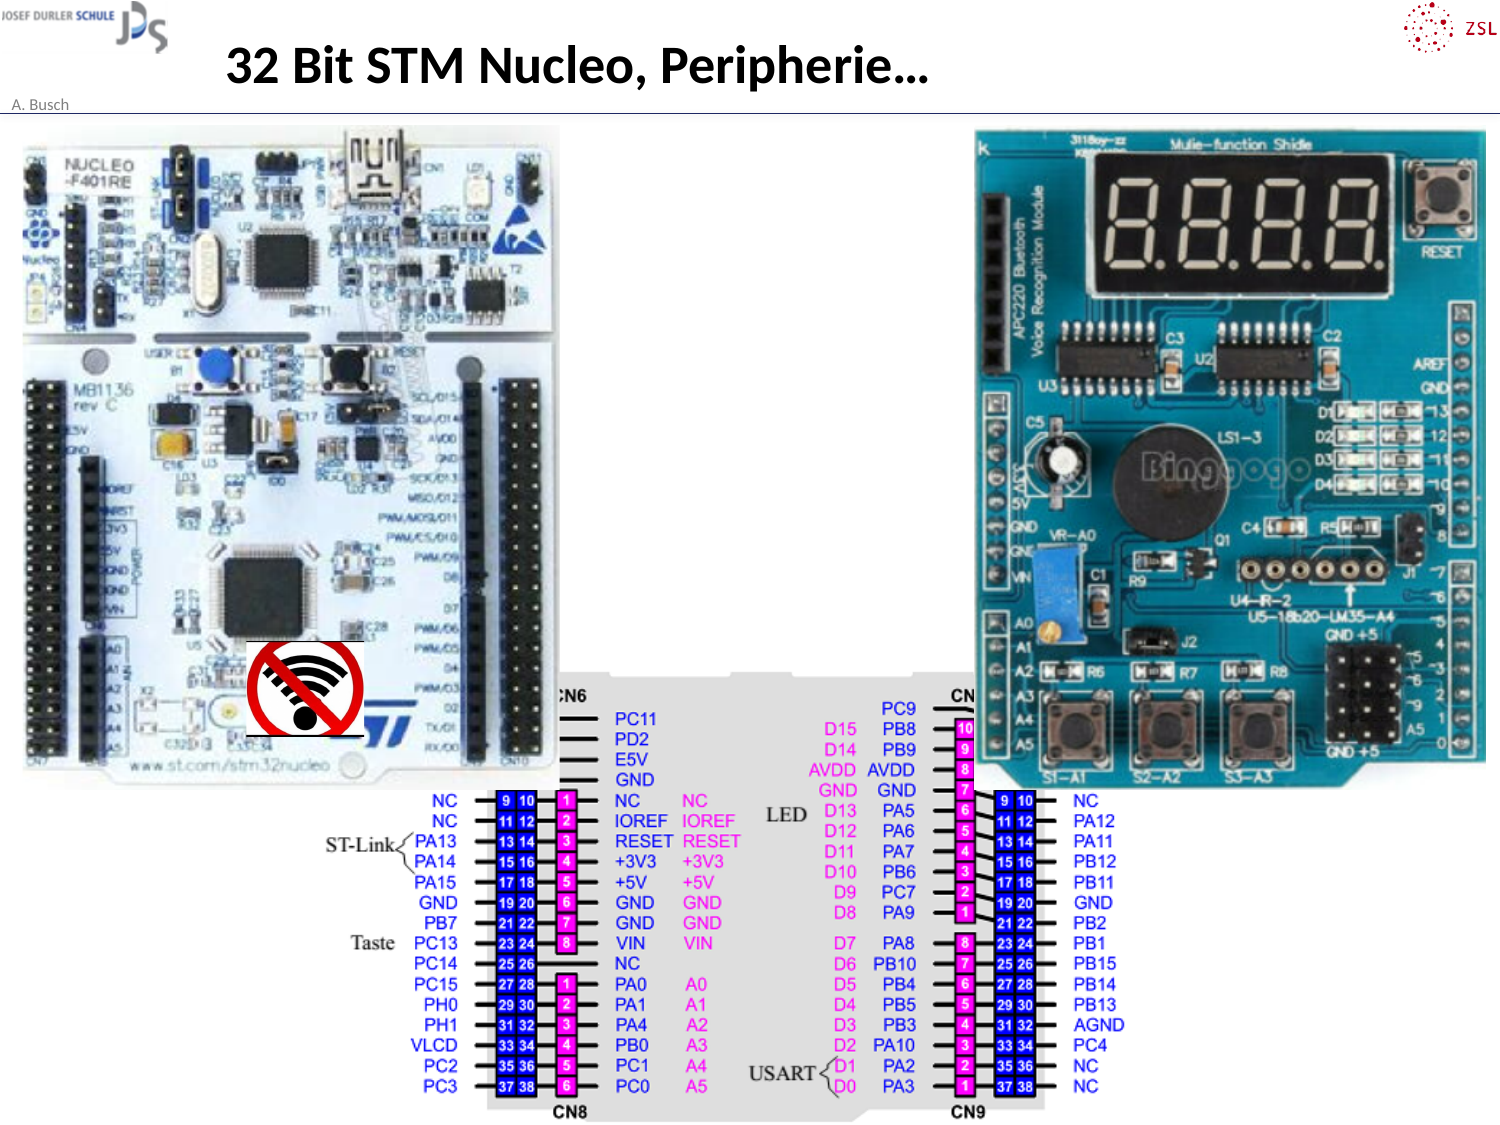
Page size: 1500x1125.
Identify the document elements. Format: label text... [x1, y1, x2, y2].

picture [2, 1, 168, 54]
text_box 32 Bit STM Nucleo, Peripherie… [210, 22, 948, 102]
picture [1402, 1, 1498, 54]
picture [0, 125, 1486, 1125]
